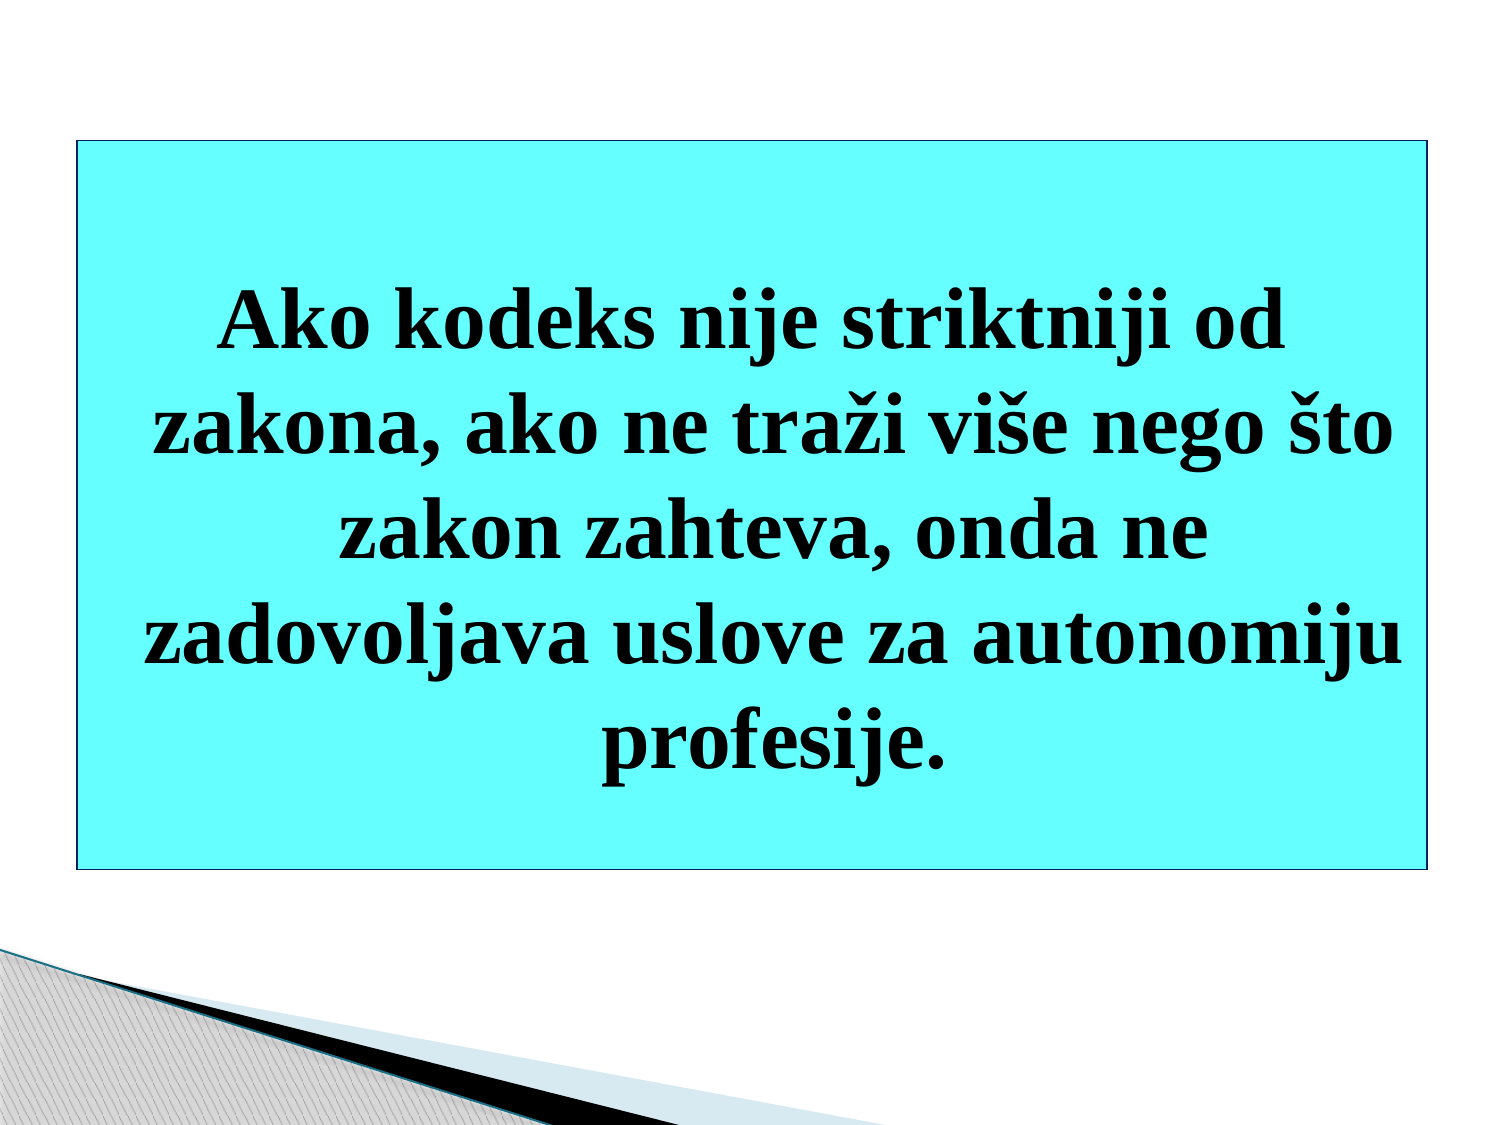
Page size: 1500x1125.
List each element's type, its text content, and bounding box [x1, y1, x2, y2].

list Ako kodeks nije striktniji od zakona, ako ne traži više nego što zakon zahteva, onda ne zadovoljava uslove za autonomiju profesije. [76, 140, 1428, 870]
